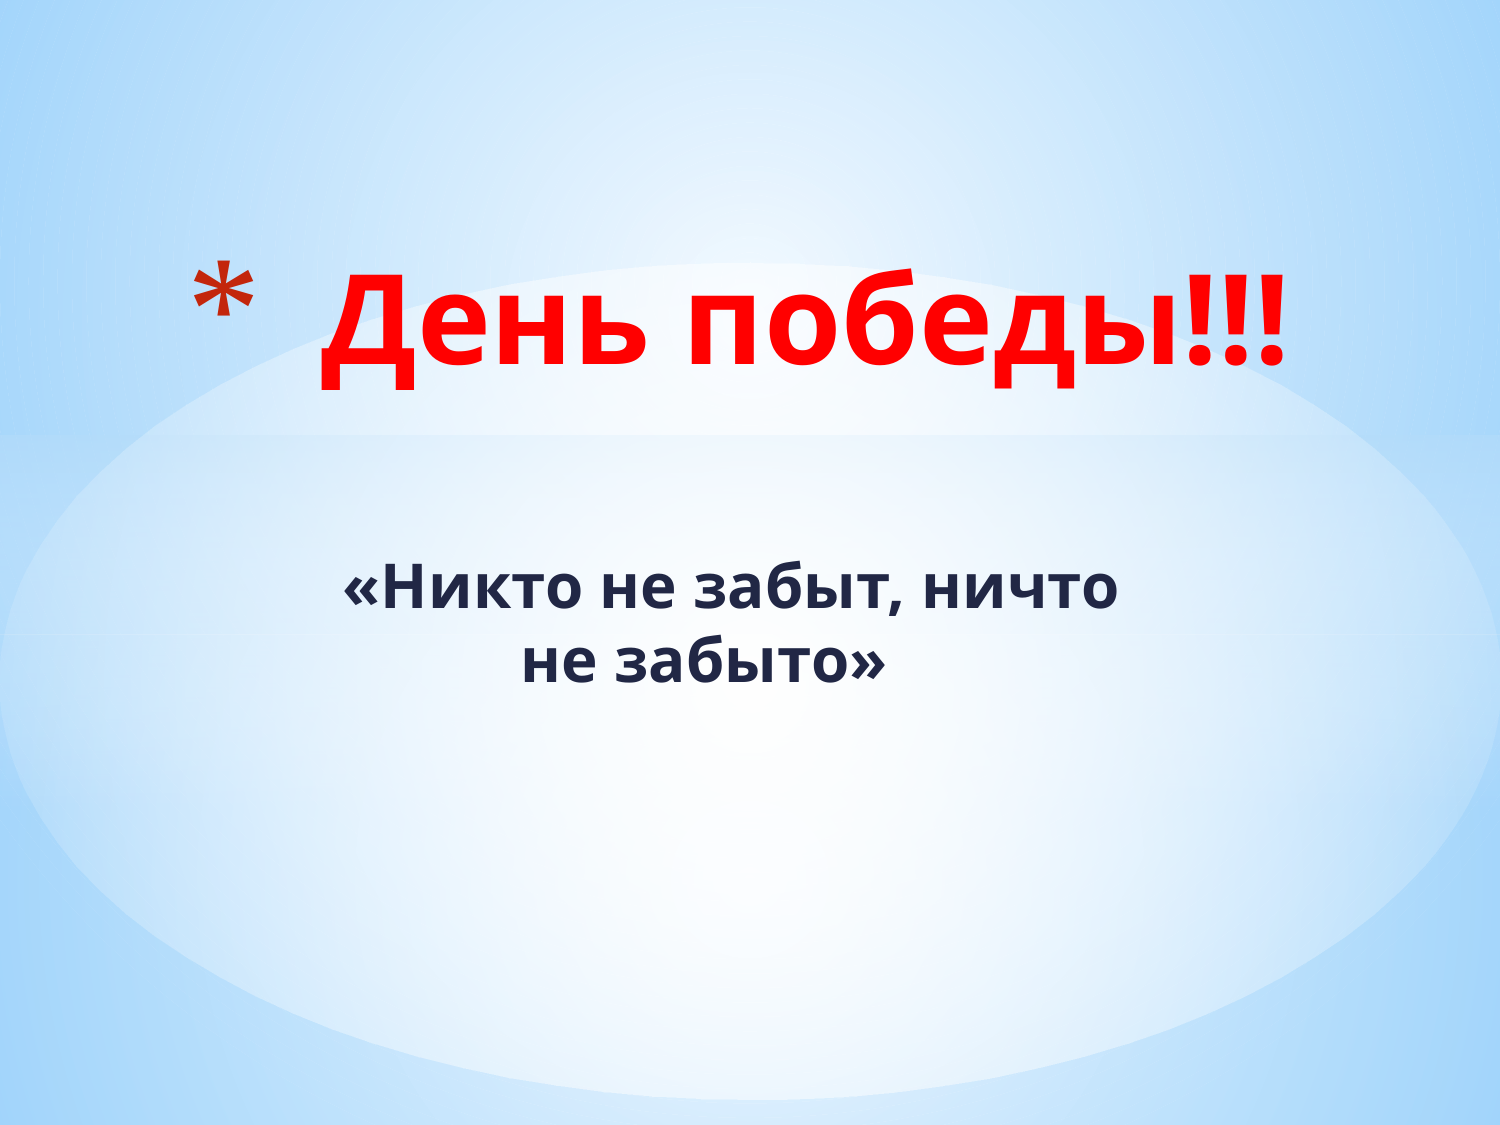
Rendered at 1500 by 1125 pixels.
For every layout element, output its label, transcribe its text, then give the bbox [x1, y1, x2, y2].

title День победы!!! [135, 231, 1313, 526]
subtitle «Никто не забыт, ничто не забыто» [242, 538, 1167, 705]
